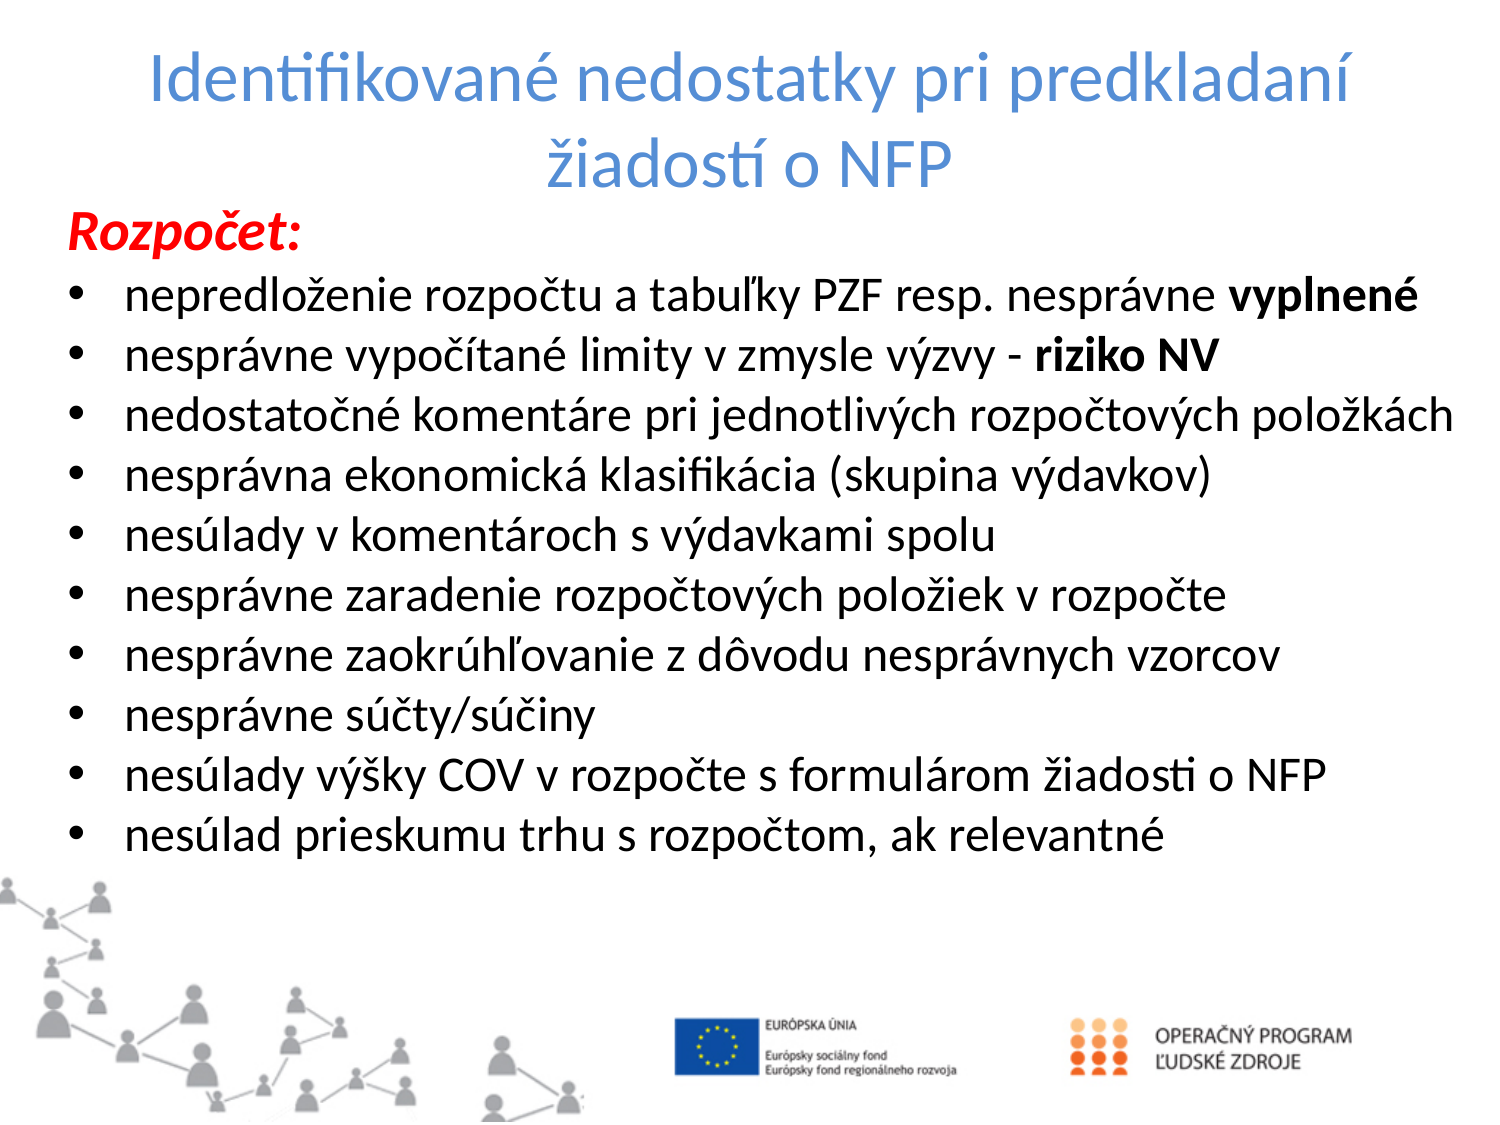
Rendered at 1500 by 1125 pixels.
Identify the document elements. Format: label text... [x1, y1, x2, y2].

text_box Rozpočet: nepredloženie rozpočtu a tabuľky PZF resp. nesprávne vyplnené nesprávne vypočítané limity v zmysle výzvy - riziko NV nedostatočné komentáre pri jednotlivých rozpočtových položkách nesprávna ekonomická klasifikácia (skupina výdavkov) nesúlady v komentároch s výdavkami spolu nesprávne zaradenie rozpočtových položiek v rozpočte nesprávne zaokrúhľovanie z dôvodu nesprávnych vzorcov nesprávne súčty/súčiny nesúlady výšky COV v rozpočte s formulárom žiadosti o NFP nesúlad prieskumu trhu s rozpočtom, ak relevantné [1429, 184, 1500, 870]
picture [0, 0, 1426, 1122]
